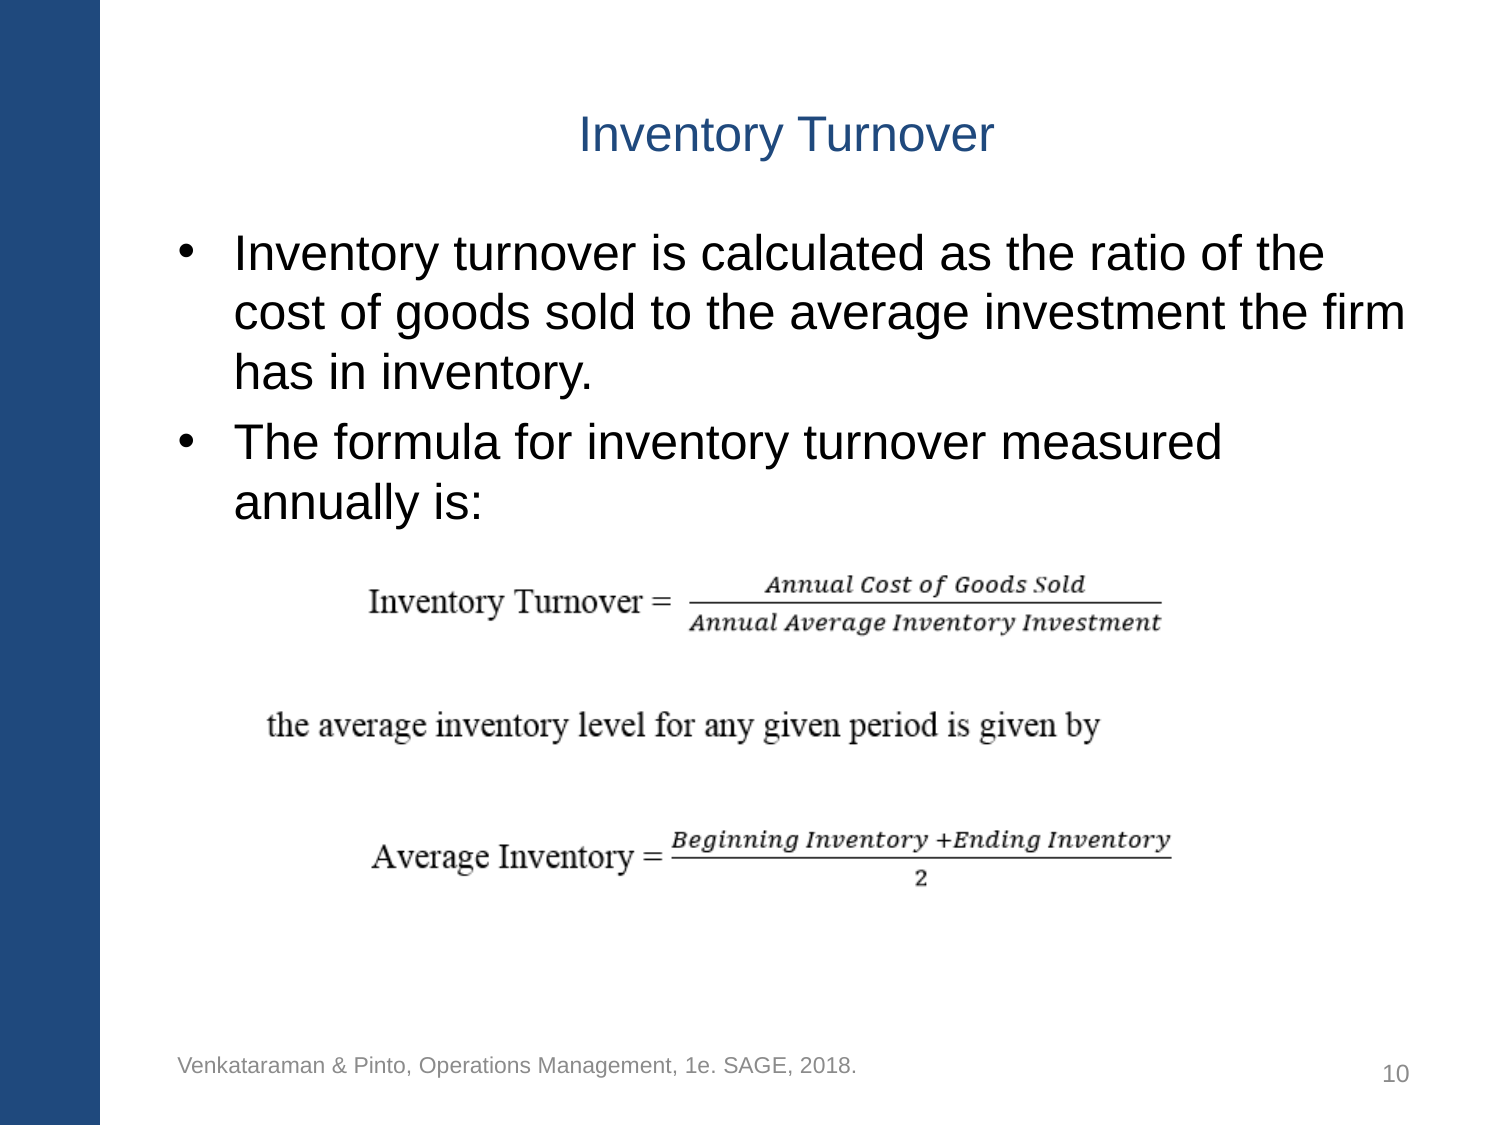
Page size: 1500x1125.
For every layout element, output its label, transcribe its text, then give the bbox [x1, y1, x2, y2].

slide_number 10 [1350, 1042, 1425, 1103]
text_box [236, 549, 1237, 920]
title Inventory Turnover [162, 37, 1425, 212]
footer Venkataraman & Pinto, Operations Management, 1e. SAGE, 2018. [162, 1042, 1313, 1103]
list Inventory turnover is calculated as the ratio of the cost of goods sold to the average investment the firm has in inventory. The formula for inventory turnover measured annually is: [162, 212, 1425, 1025]
